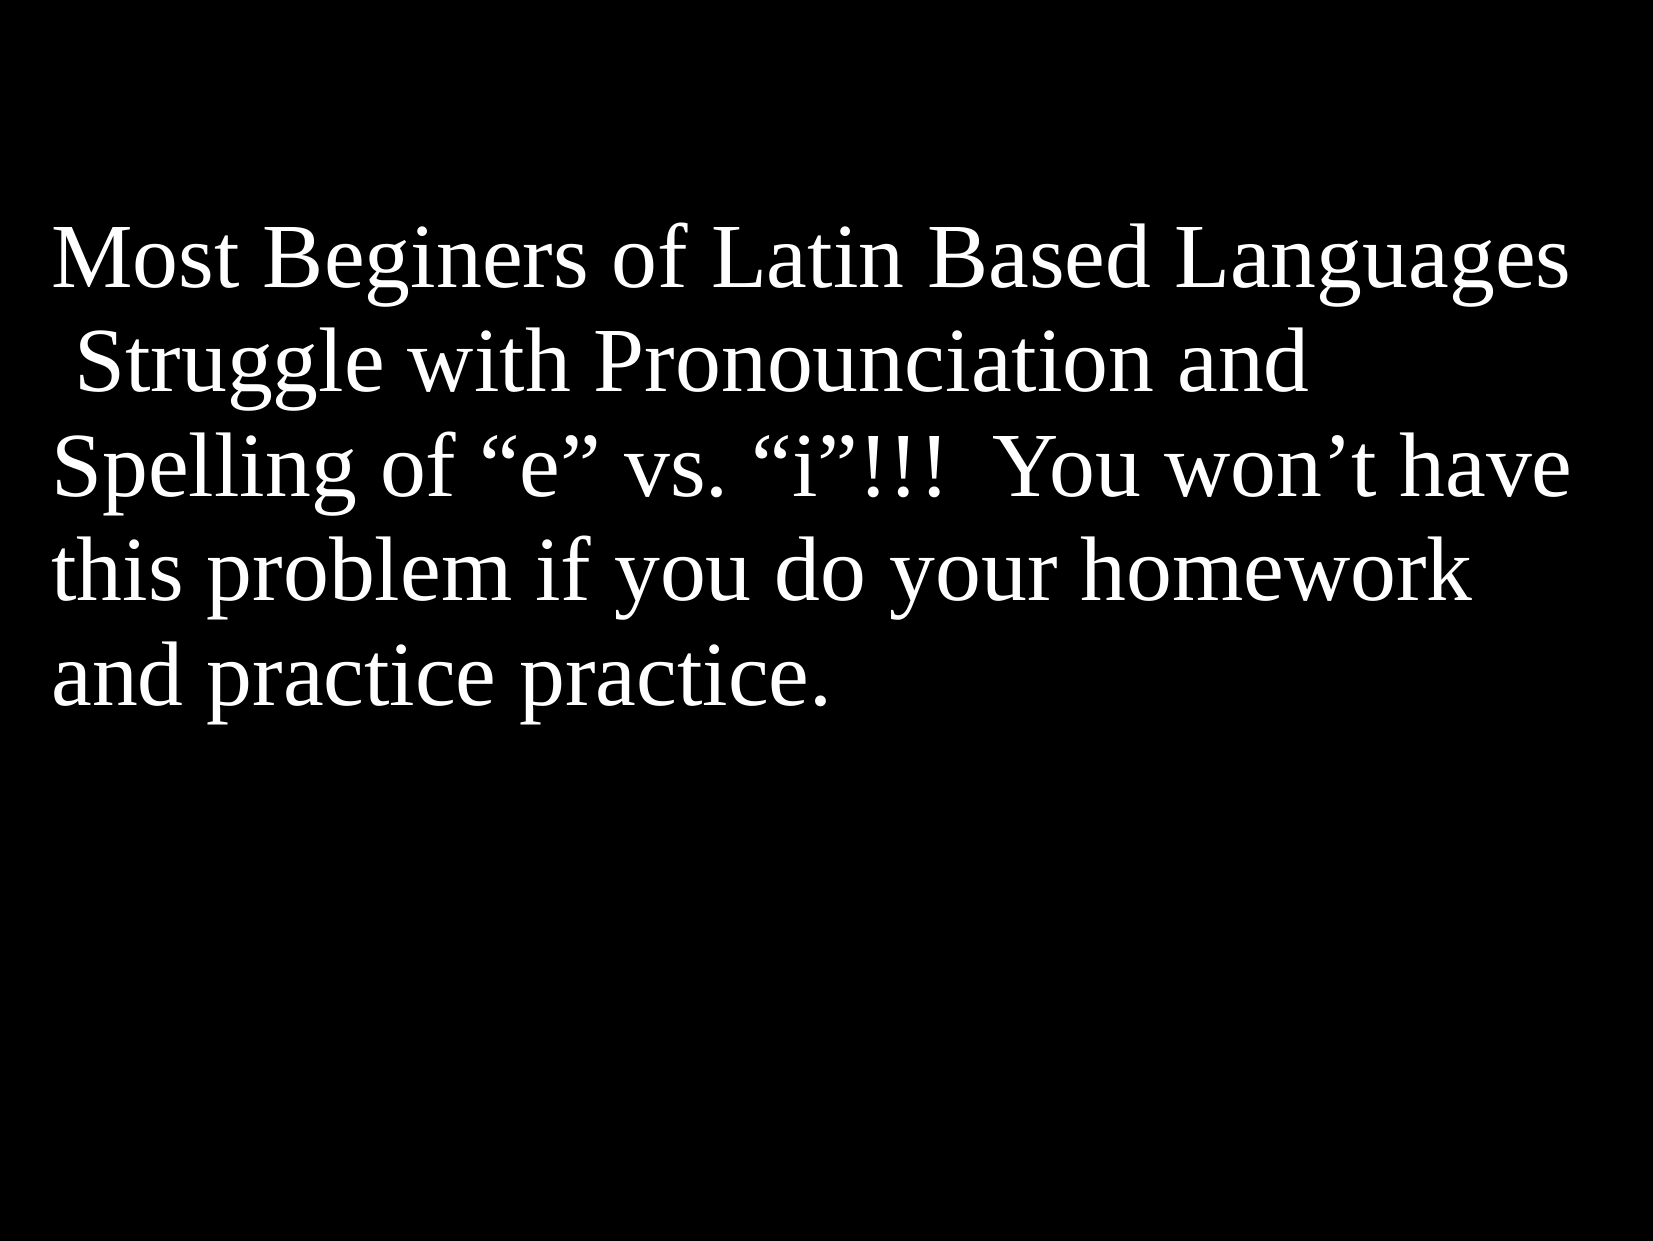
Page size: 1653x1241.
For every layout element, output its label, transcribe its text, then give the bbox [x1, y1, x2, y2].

title Most Beginers of Latin Based Languages Struggle with Pronounciation and Spelling of “e” vs. “i”!!! You won’t have this problem if you do your homework and practice practice. [51, 102, 1590, 834]
